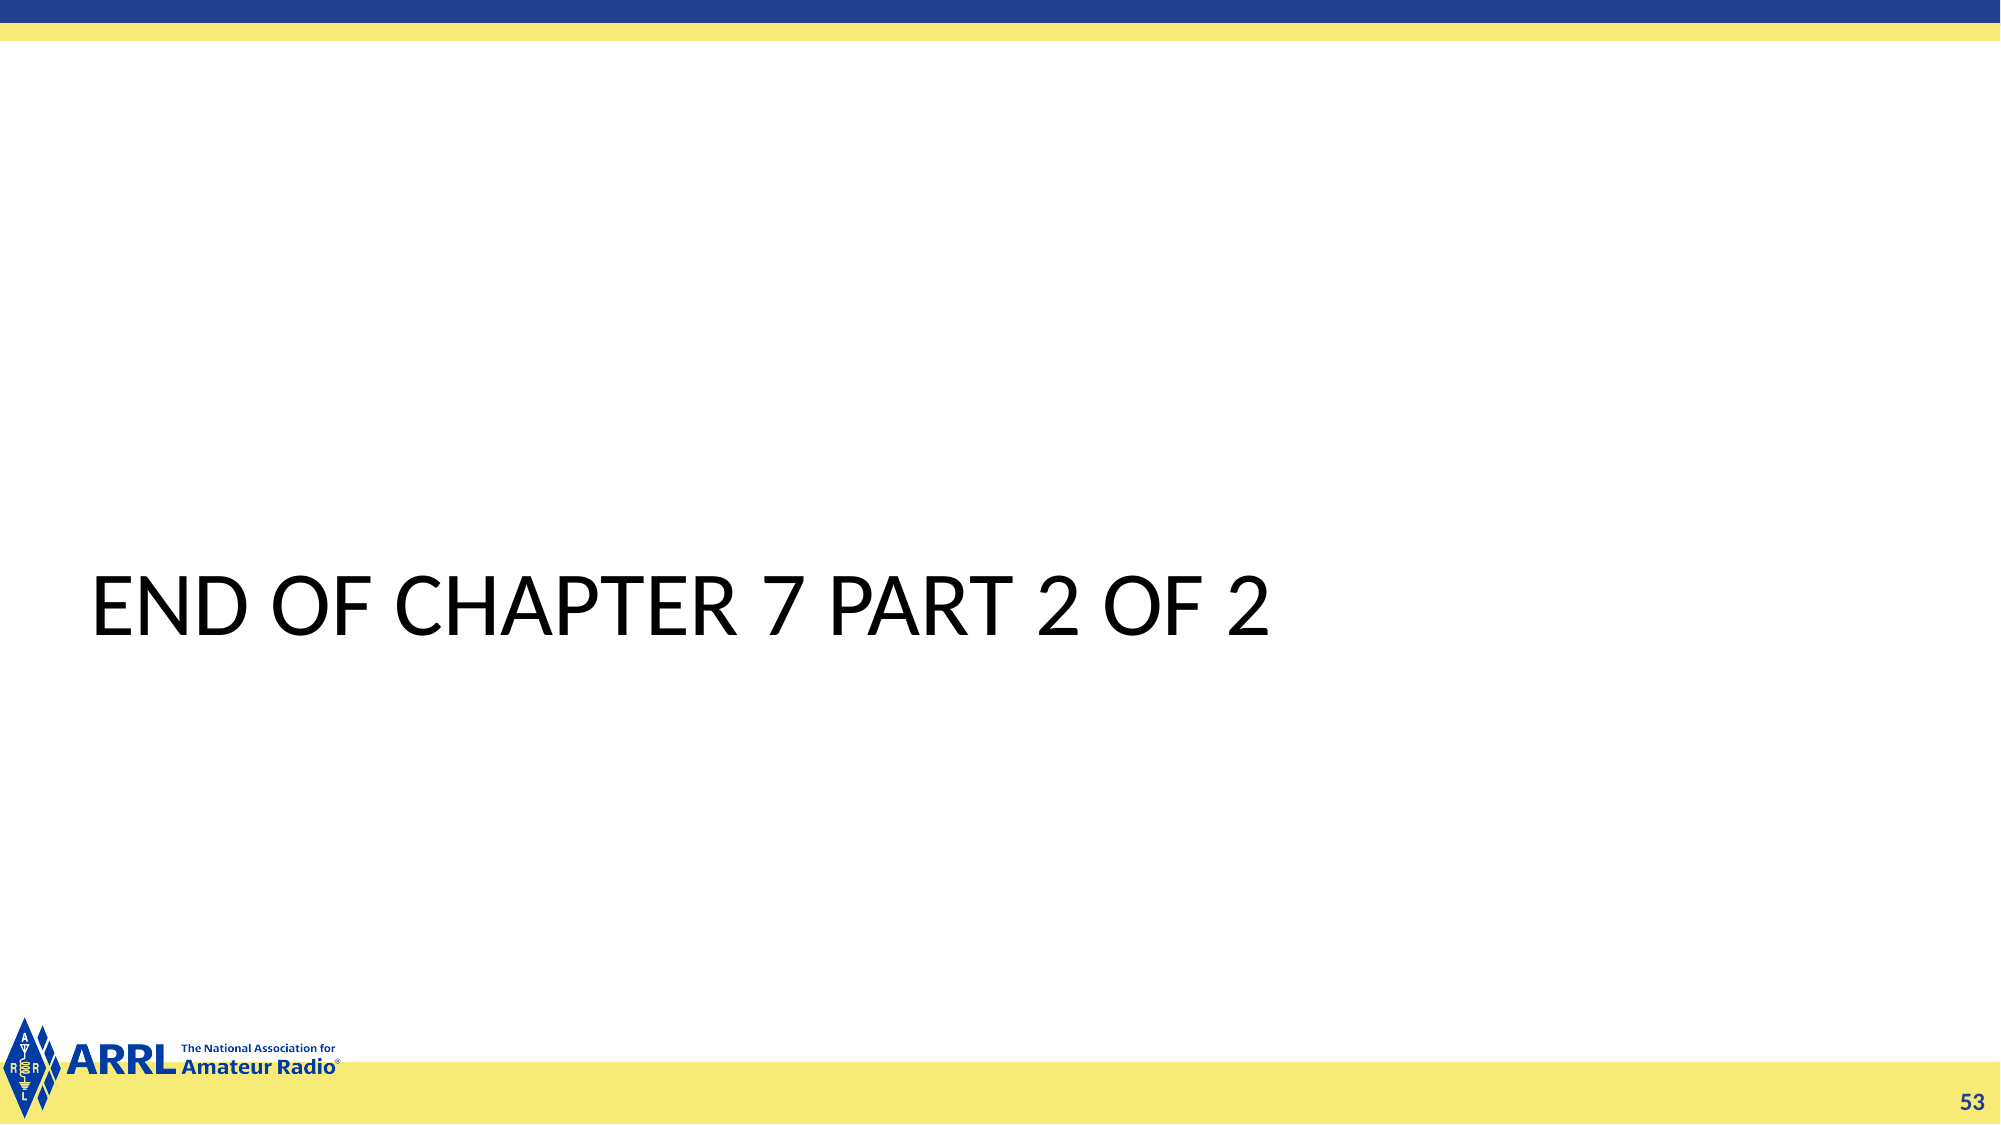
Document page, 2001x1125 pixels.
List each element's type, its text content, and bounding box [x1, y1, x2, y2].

picture [1, 1015, 342, 1121]
title END OF CHAPTER 7 PART 2 OF 2 [75, 512, 1875, 700]
